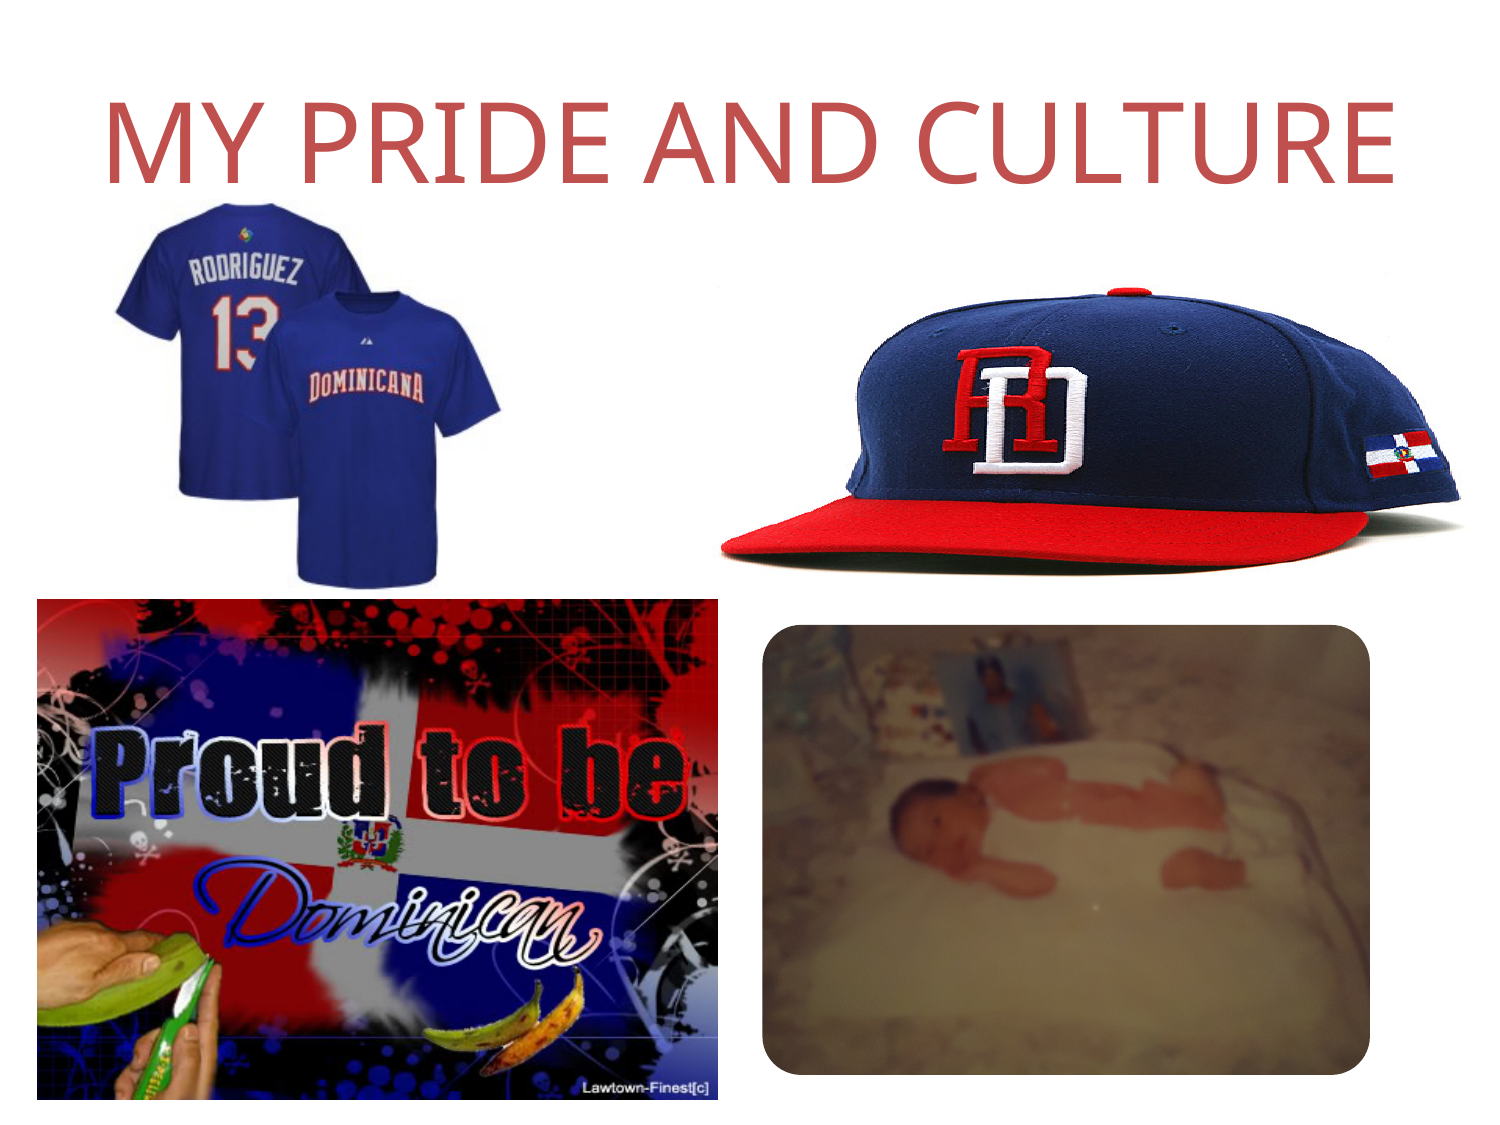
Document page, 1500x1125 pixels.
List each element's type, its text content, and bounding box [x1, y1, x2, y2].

title MY PRIDE AND CULTURE [75, 45, 1425, 233]
picture [37, 187, 1469, 1101]
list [112, 199, 504, 591]
